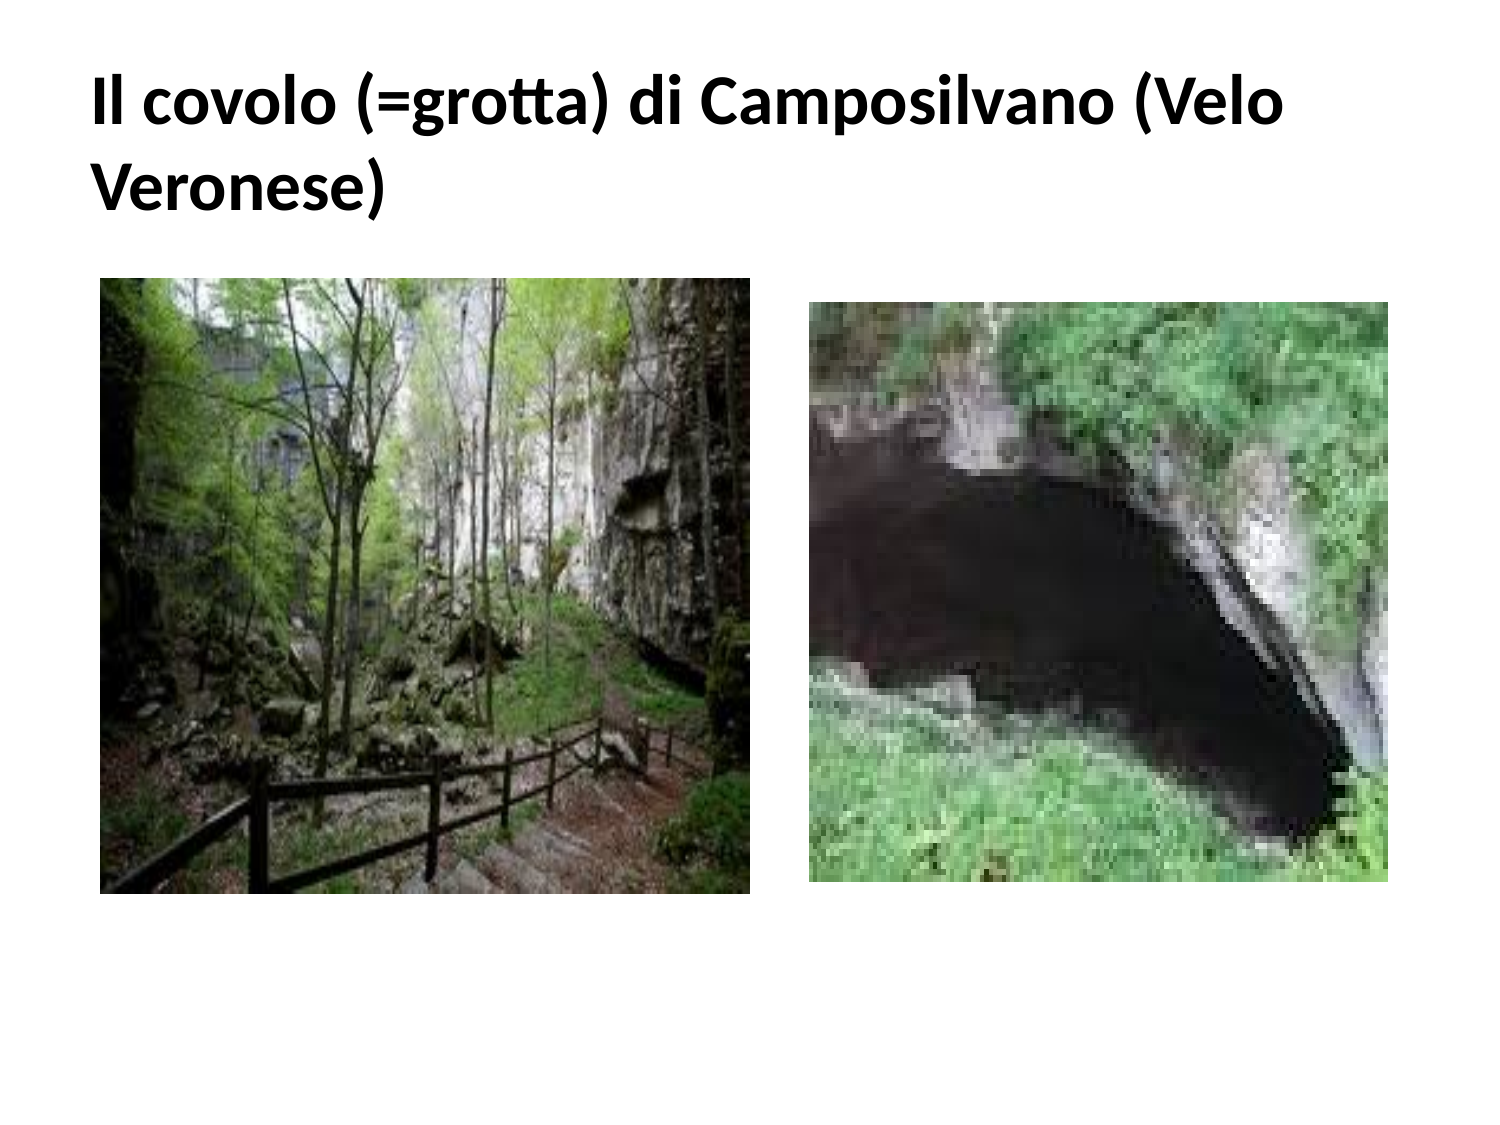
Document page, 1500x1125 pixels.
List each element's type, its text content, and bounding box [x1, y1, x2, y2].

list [808, 302, 1389, 882]
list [100, 278, 751, 894]
title Il covolo (=grotta) di Camposilvano (Velo Veronese) [75, 45, 1425, 233]
